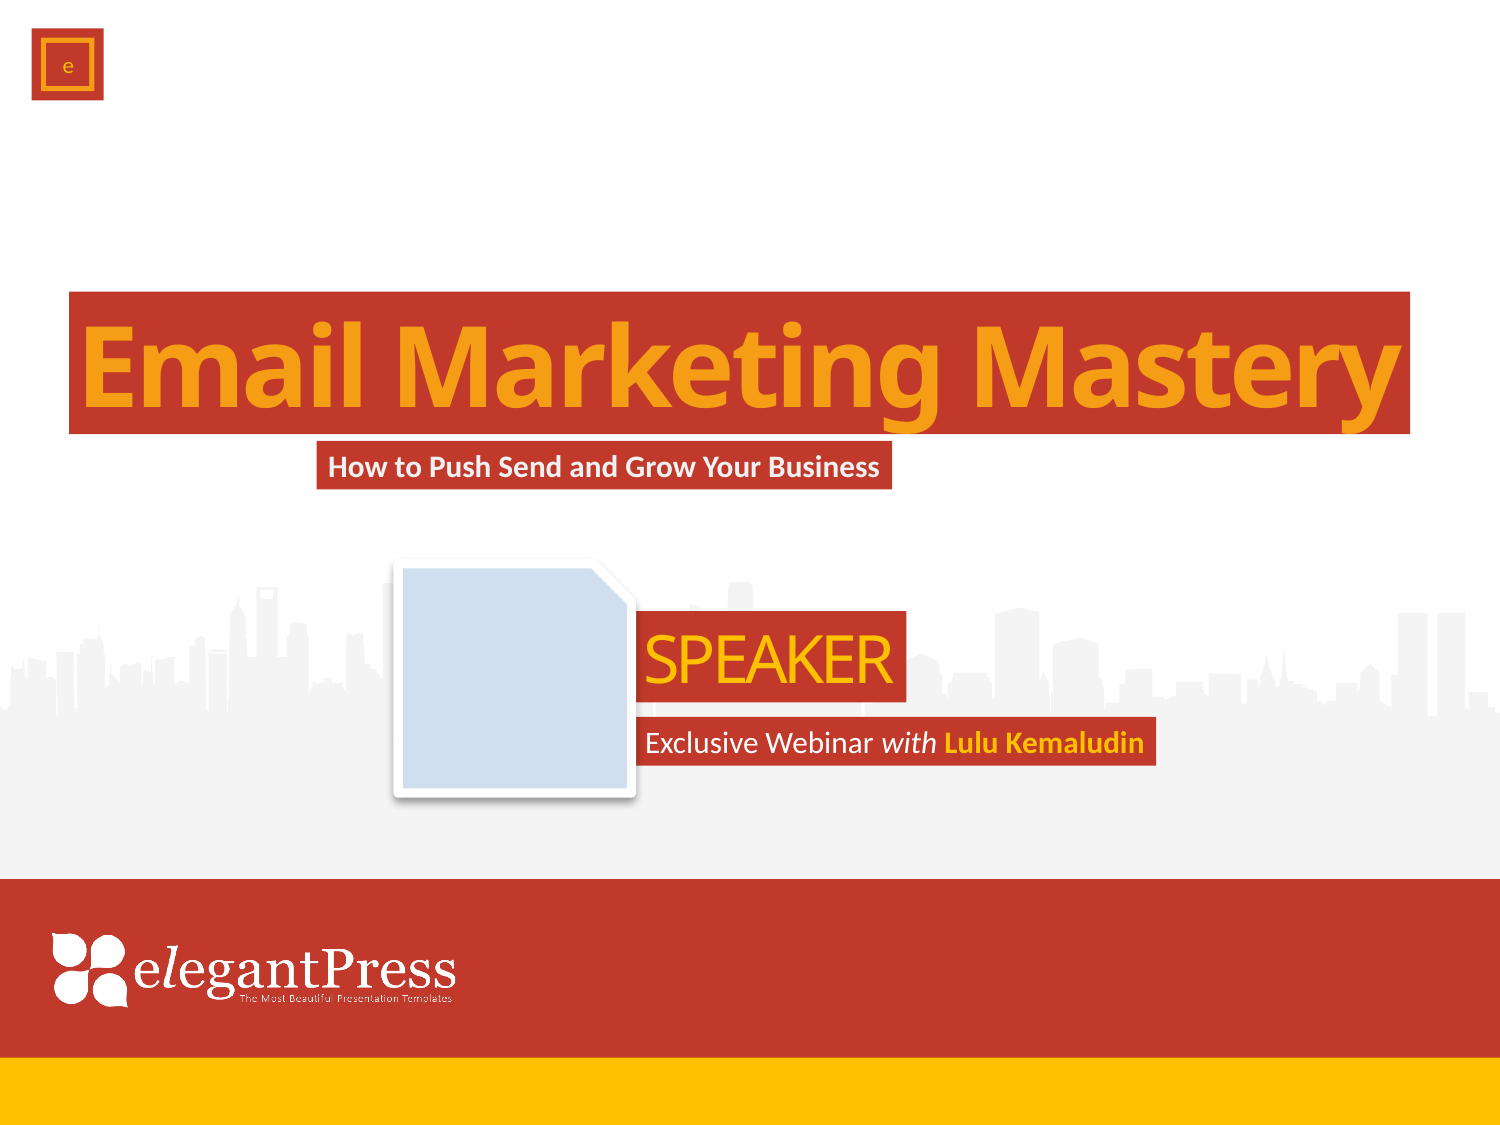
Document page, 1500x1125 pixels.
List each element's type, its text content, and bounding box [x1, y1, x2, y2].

text_box How to Push Send and Grow Your Business [316, 440, 893, 490]
text_box SPEAKER [642, 611, 907, 703]
text_box Email Marketing Mastery [69, 291, 1411, 435]
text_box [368, 563, 632, 794]
picture [43, 924, 460, 1018]
text_box Exclusive Webinar with Lulu Kemaludin [642, 716, 1157, 766]
